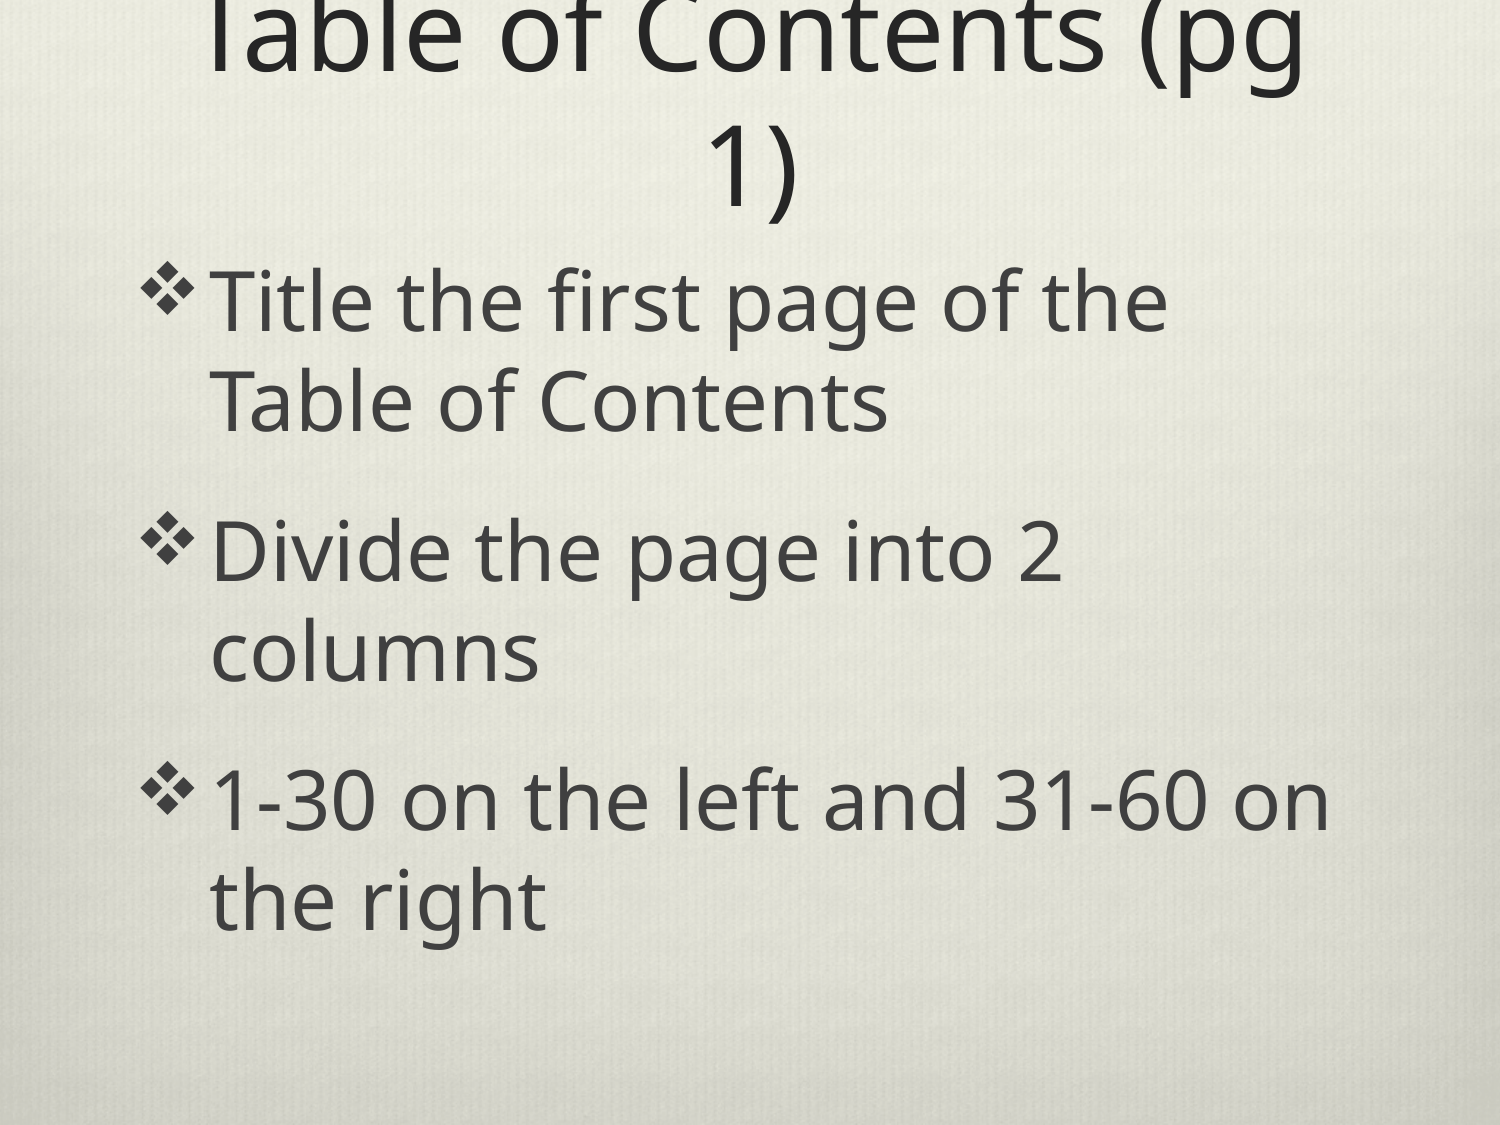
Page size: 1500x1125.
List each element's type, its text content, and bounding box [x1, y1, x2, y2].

list Title the first page of the Table of Contents Divide the page into 2 columns 1-30 on the left and 31-60 on the right [119, 240, 1381, 991]
title Table of Contents (pg 1) [119, 0, 1381, 188]
